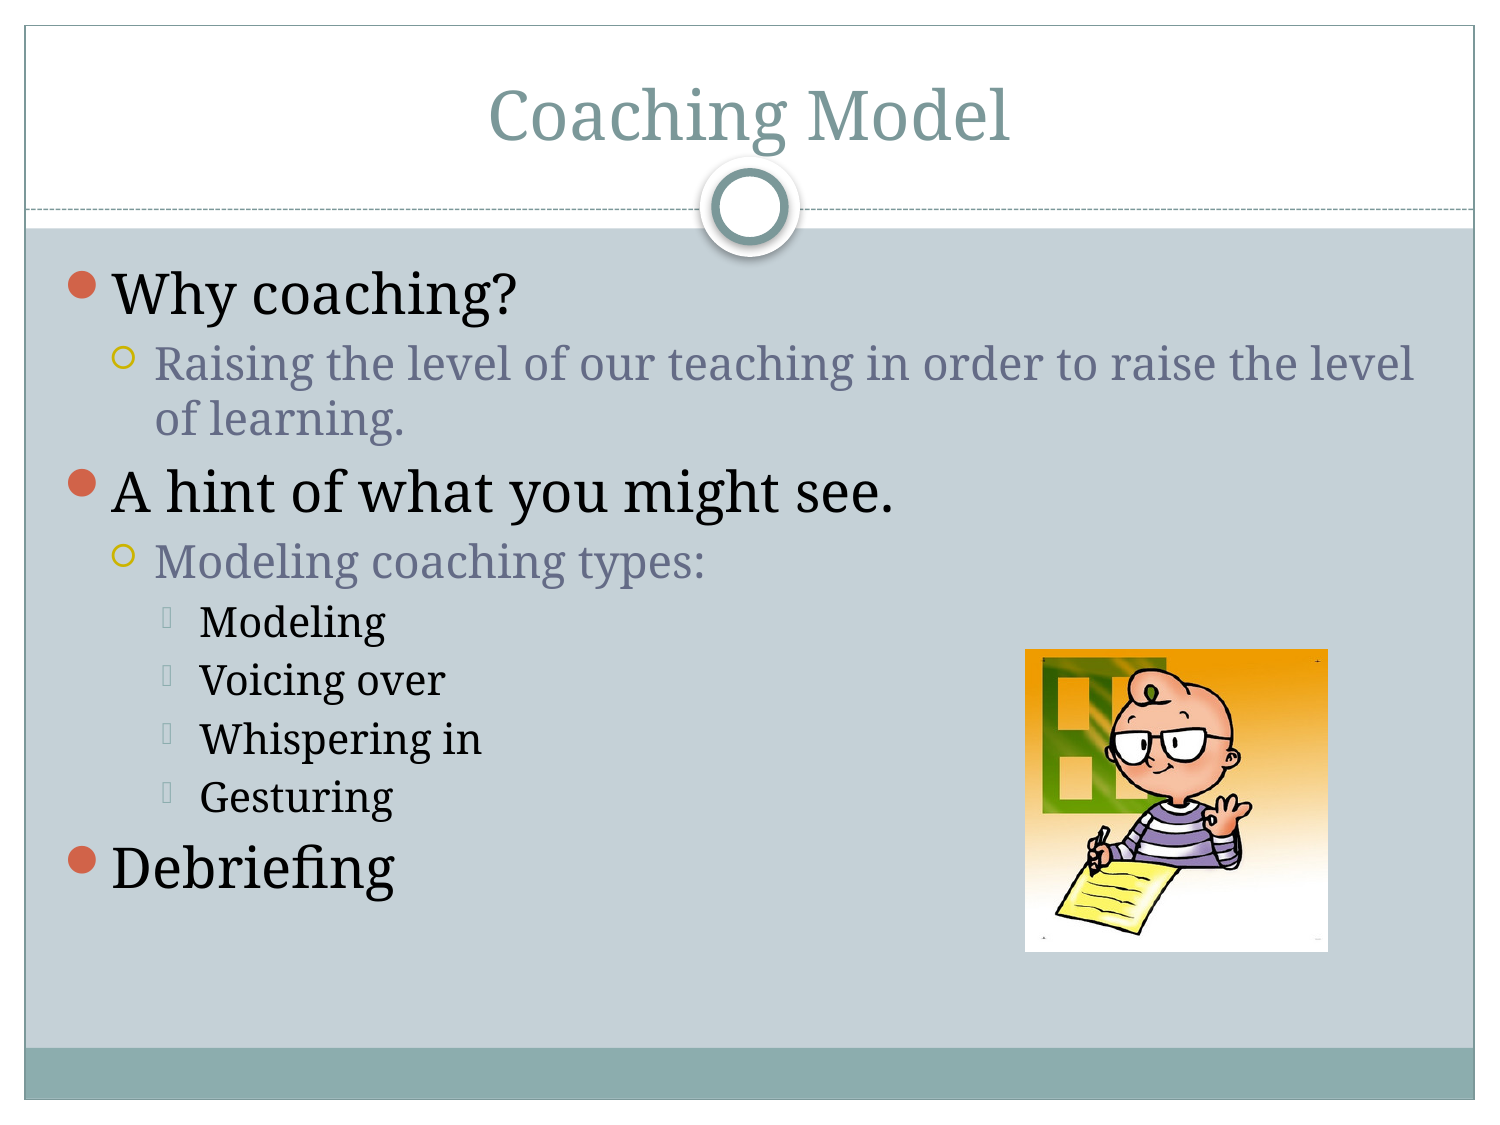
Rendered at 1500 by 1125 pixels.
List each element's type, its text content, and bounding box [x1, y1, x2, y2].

list Why coaching? Raising the level of our teaching in order to raise the level of learning. A hint of what you might see. Modeling coaching types: Modeling Voicing over Whispering in Gesturing Debriefing [49, 250, 1445, 1001]
title Coaching Model [49, 37, 1450, 162]
picture [1024, 649, 1328, 953]
